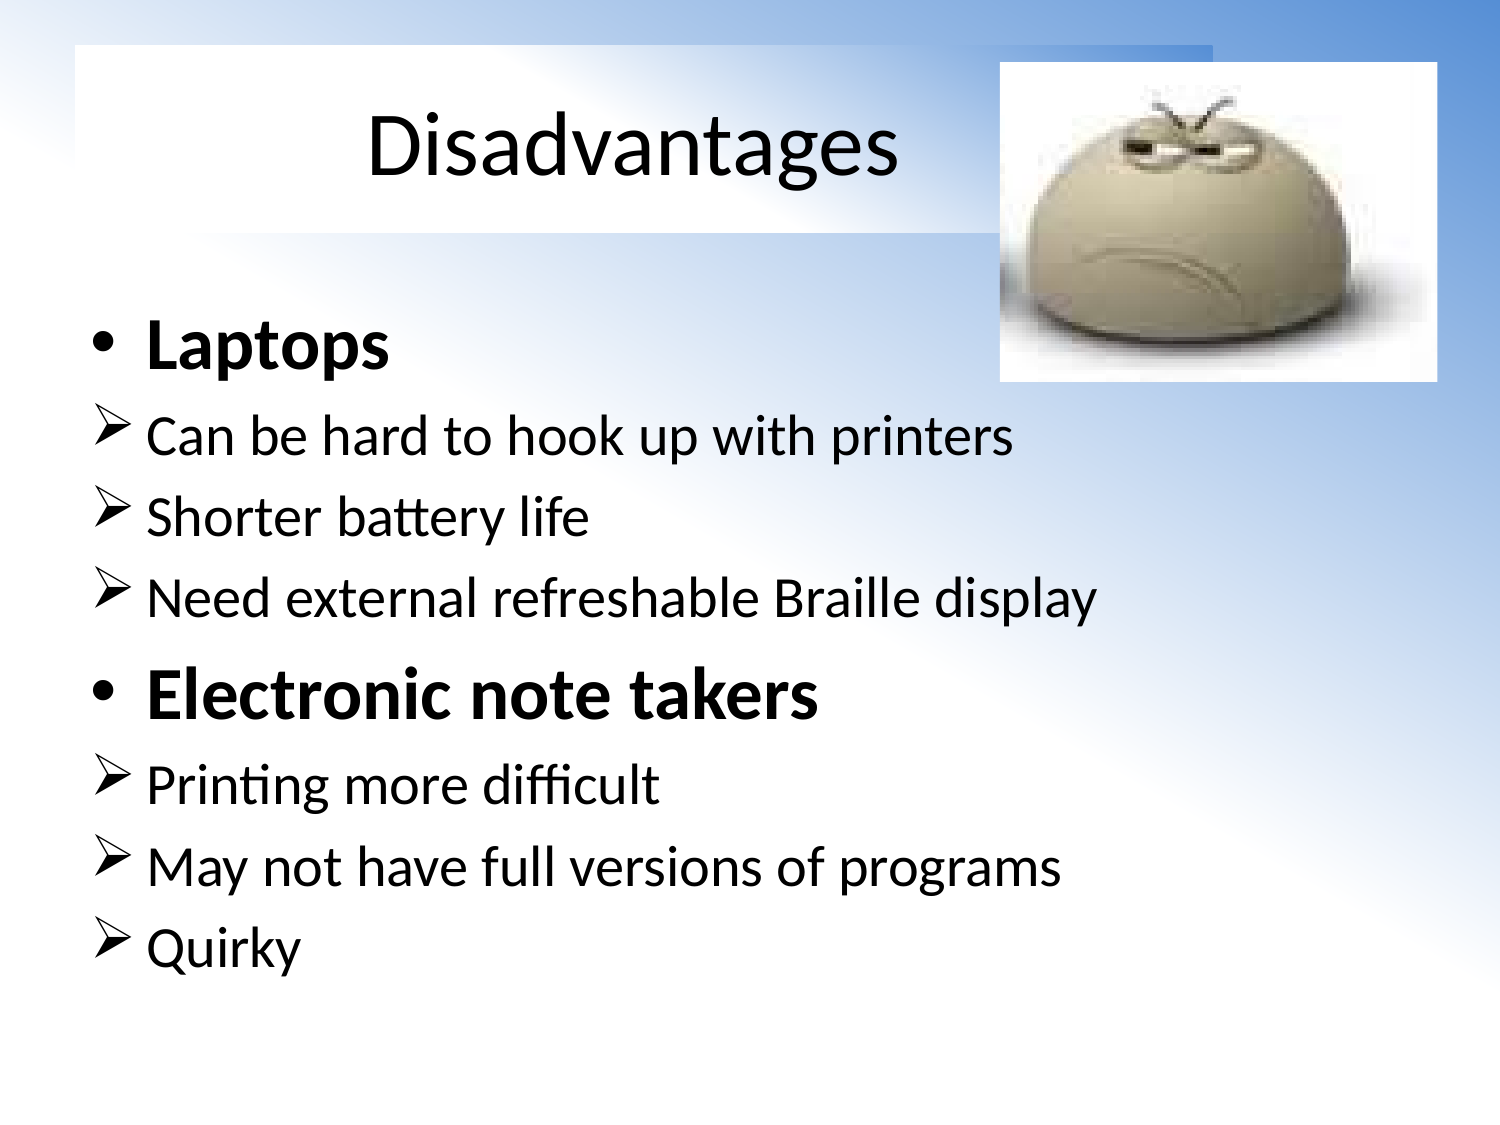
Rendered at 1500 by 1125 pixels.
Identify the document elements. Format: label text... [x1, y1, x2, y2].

list Laptops Can be hard to hook up with printers Shorter battery life Need external refreshable Braille display Electronic note takers Printing more difficult May not have full versions of programs Quirky [75, 287, 1425, 1005]
title Disadvantages [75, 45, 1213, 233]
picture [999, 62, 1438, 382]
